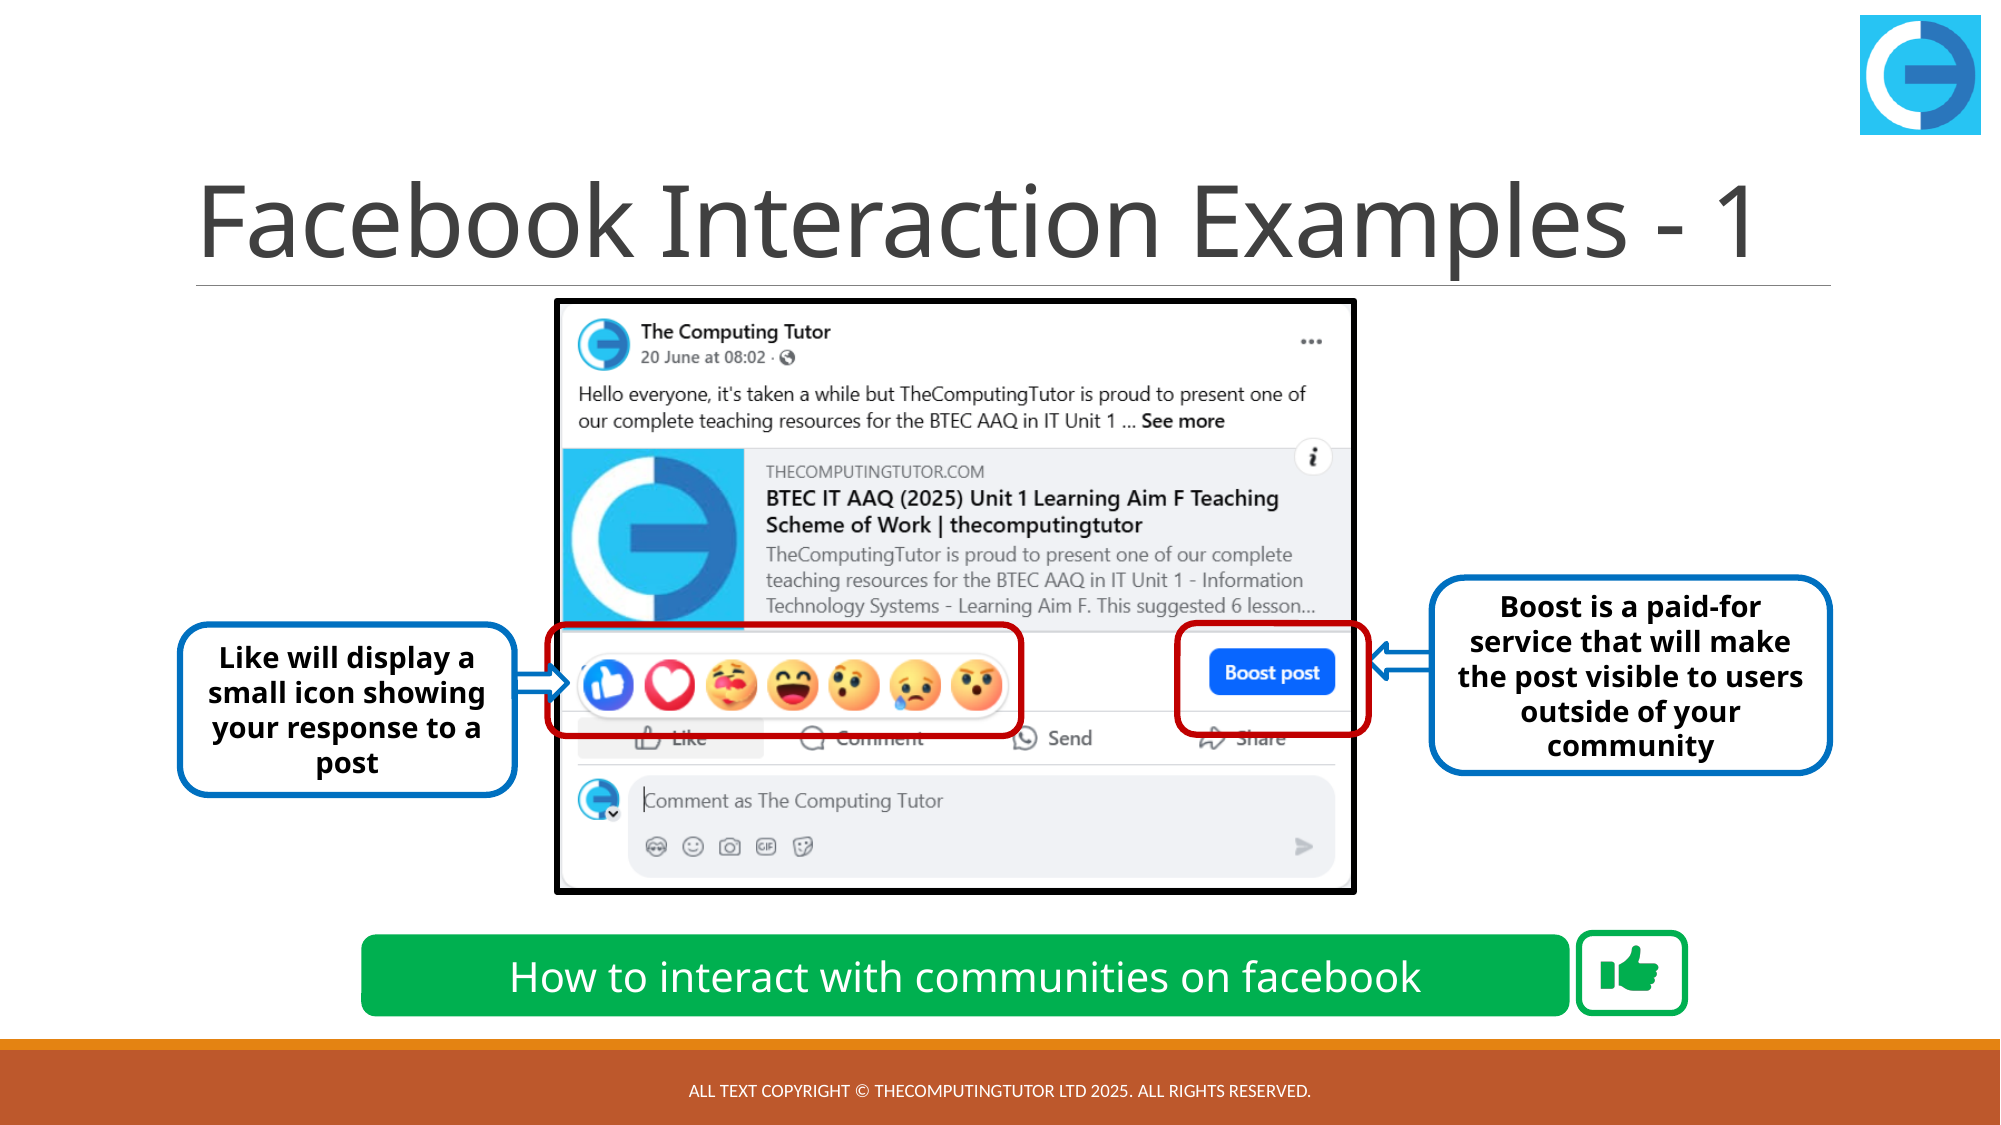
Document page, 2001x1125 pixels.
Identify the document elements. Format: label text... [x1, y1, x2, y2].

picture [1860, 15, 1981, 135]
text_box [179, 623, 569, 796]
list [559, 303, 1352, 889]
title Facebook Interaction Examples - 1 [180, 47, 1830, 285]
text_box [1578, 932, 1686, 1014]
footer All text copyright © TheComputingTutor Ltd 2025. All rights Reserved. [604, 1059, 1396, 1120]
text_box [1368, 577, 1831, 774]
text_box How to interact with communities on facebook [361, 934, 1570, 1017]
